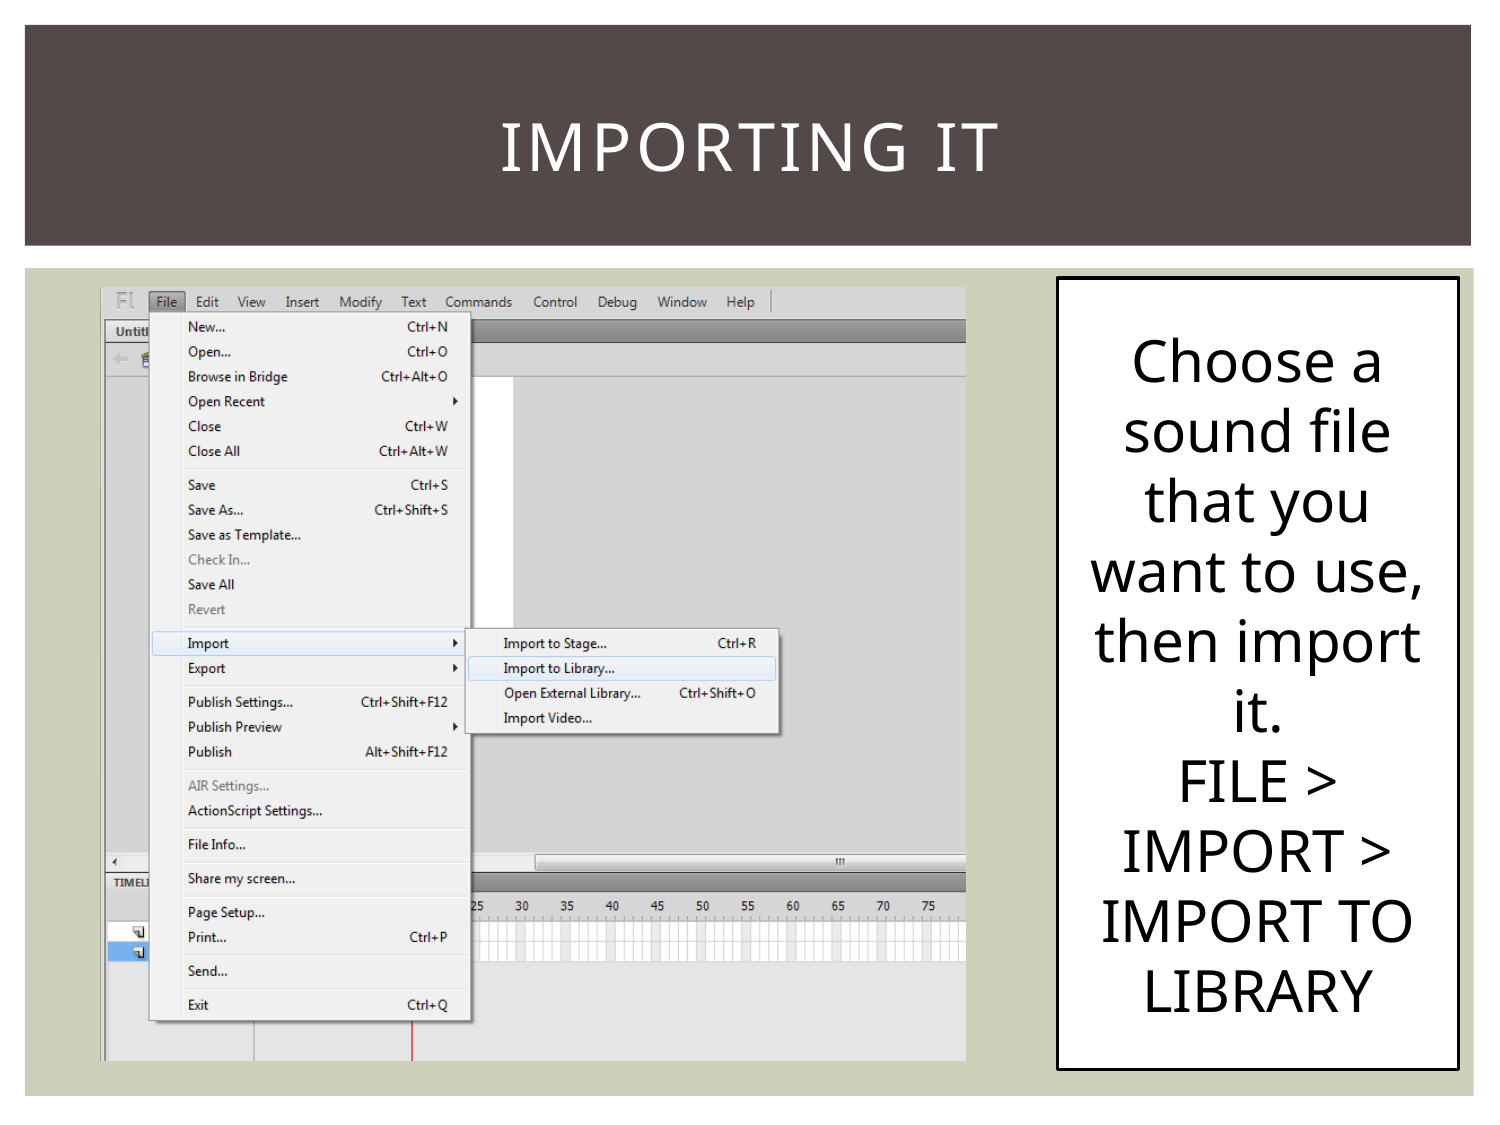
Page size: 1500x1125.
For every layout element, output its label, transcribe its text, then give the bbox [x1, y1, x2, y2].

title Importing it [62, 58, 1438, 232]
text_box Choose a sound file that you want to use, then import it. FILE > IMPORT > IMPORT TO LIBRARY [1056, 276, 1460, 1071]
picture [100, 286, 967, 1062]
